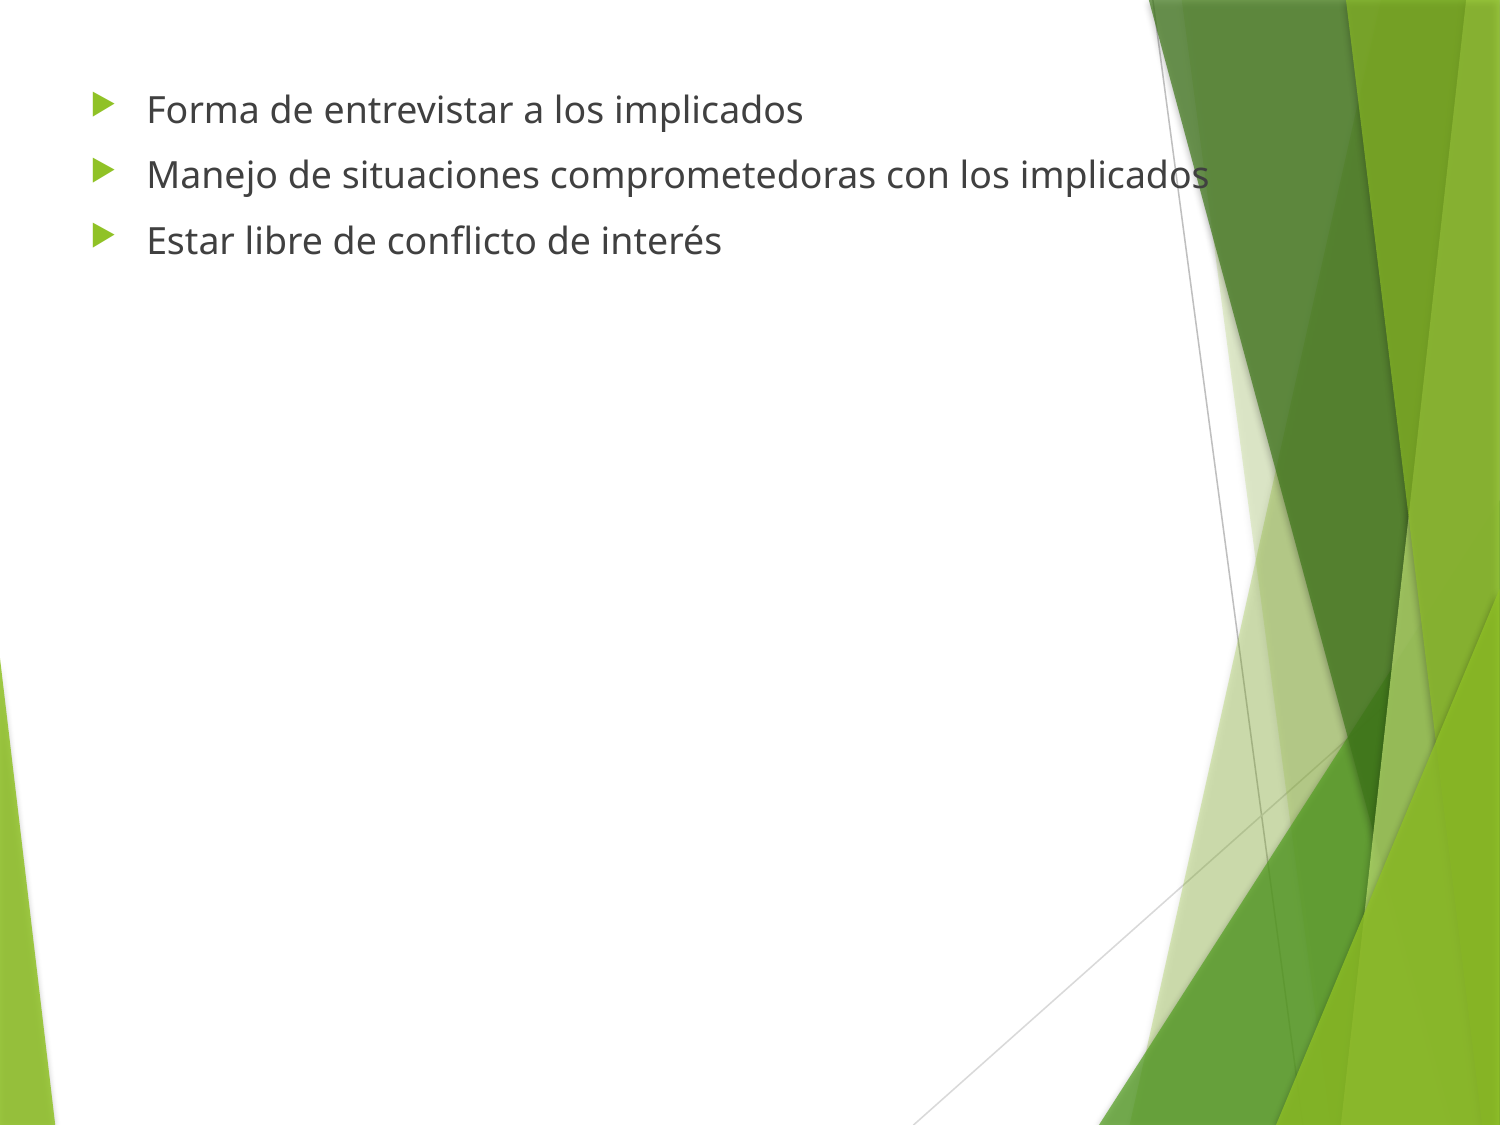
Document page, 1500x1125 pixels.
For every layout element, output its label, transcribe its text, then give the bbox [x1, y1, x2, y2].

list Forma de entrevistar a los implicados Manejo de situaciones comprometedoras con los implicados Estar libre de conflicto de interés [75, 78, 1425, 1005]
